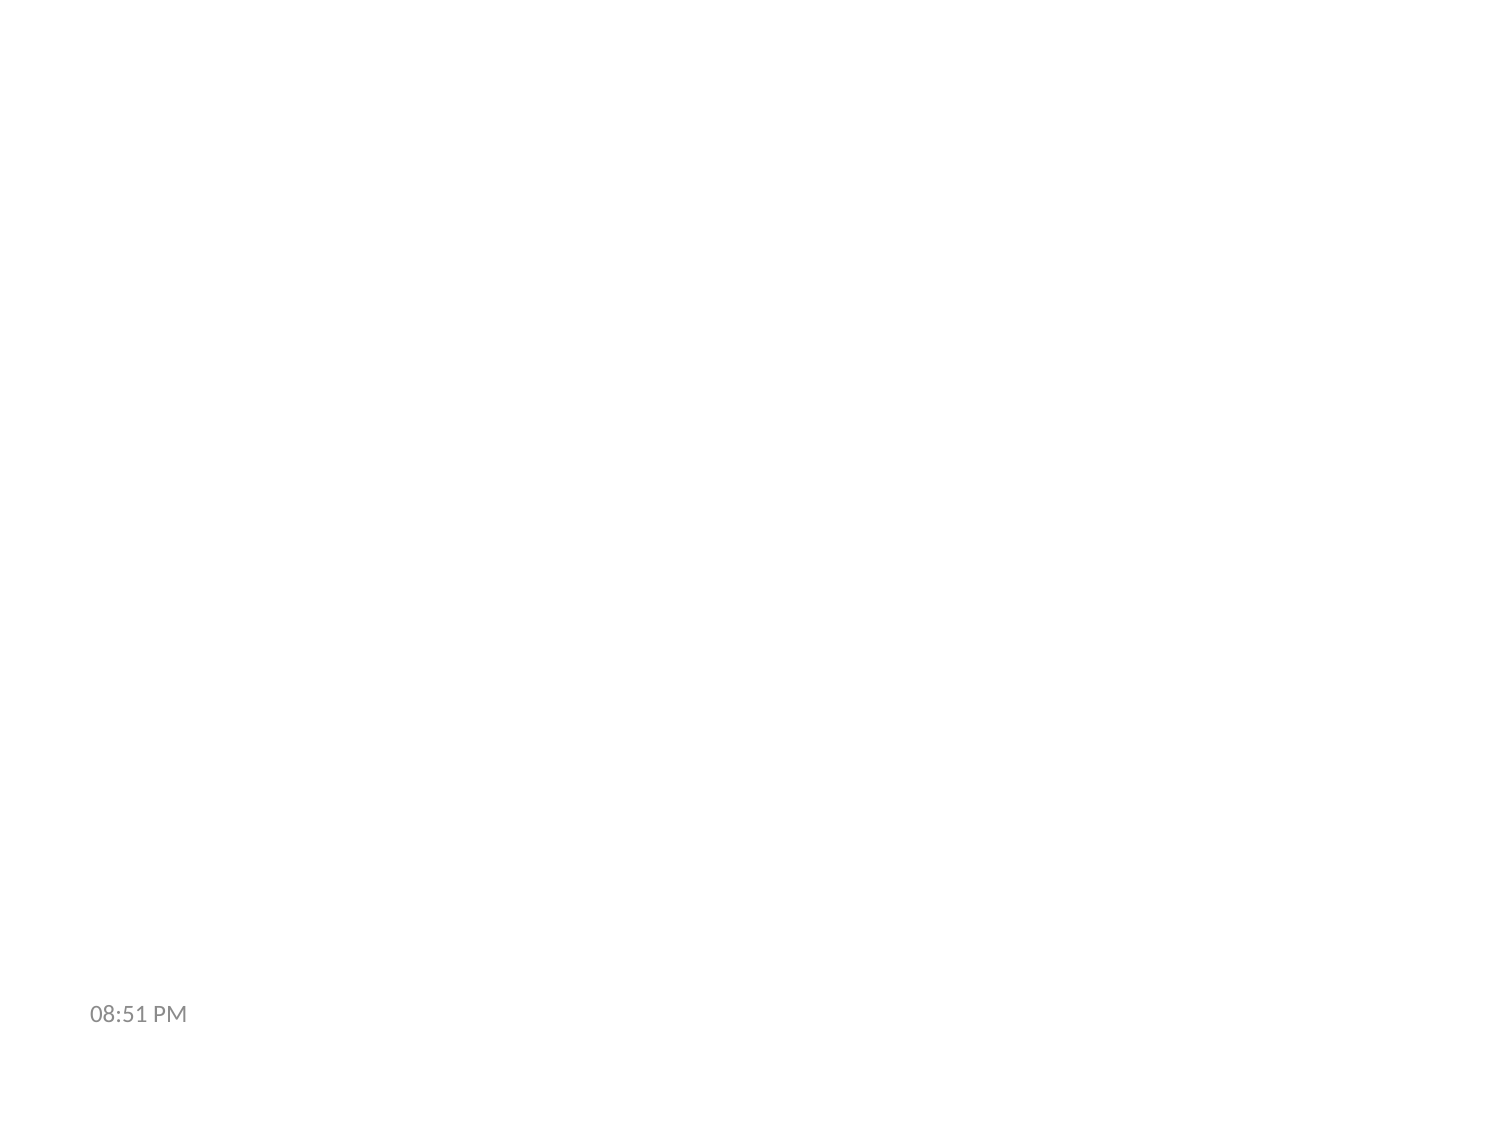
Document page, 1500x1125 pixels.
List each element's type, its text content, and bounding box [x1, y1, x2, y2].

text_box 3:35 PM [75, 982, 425, 1043]
